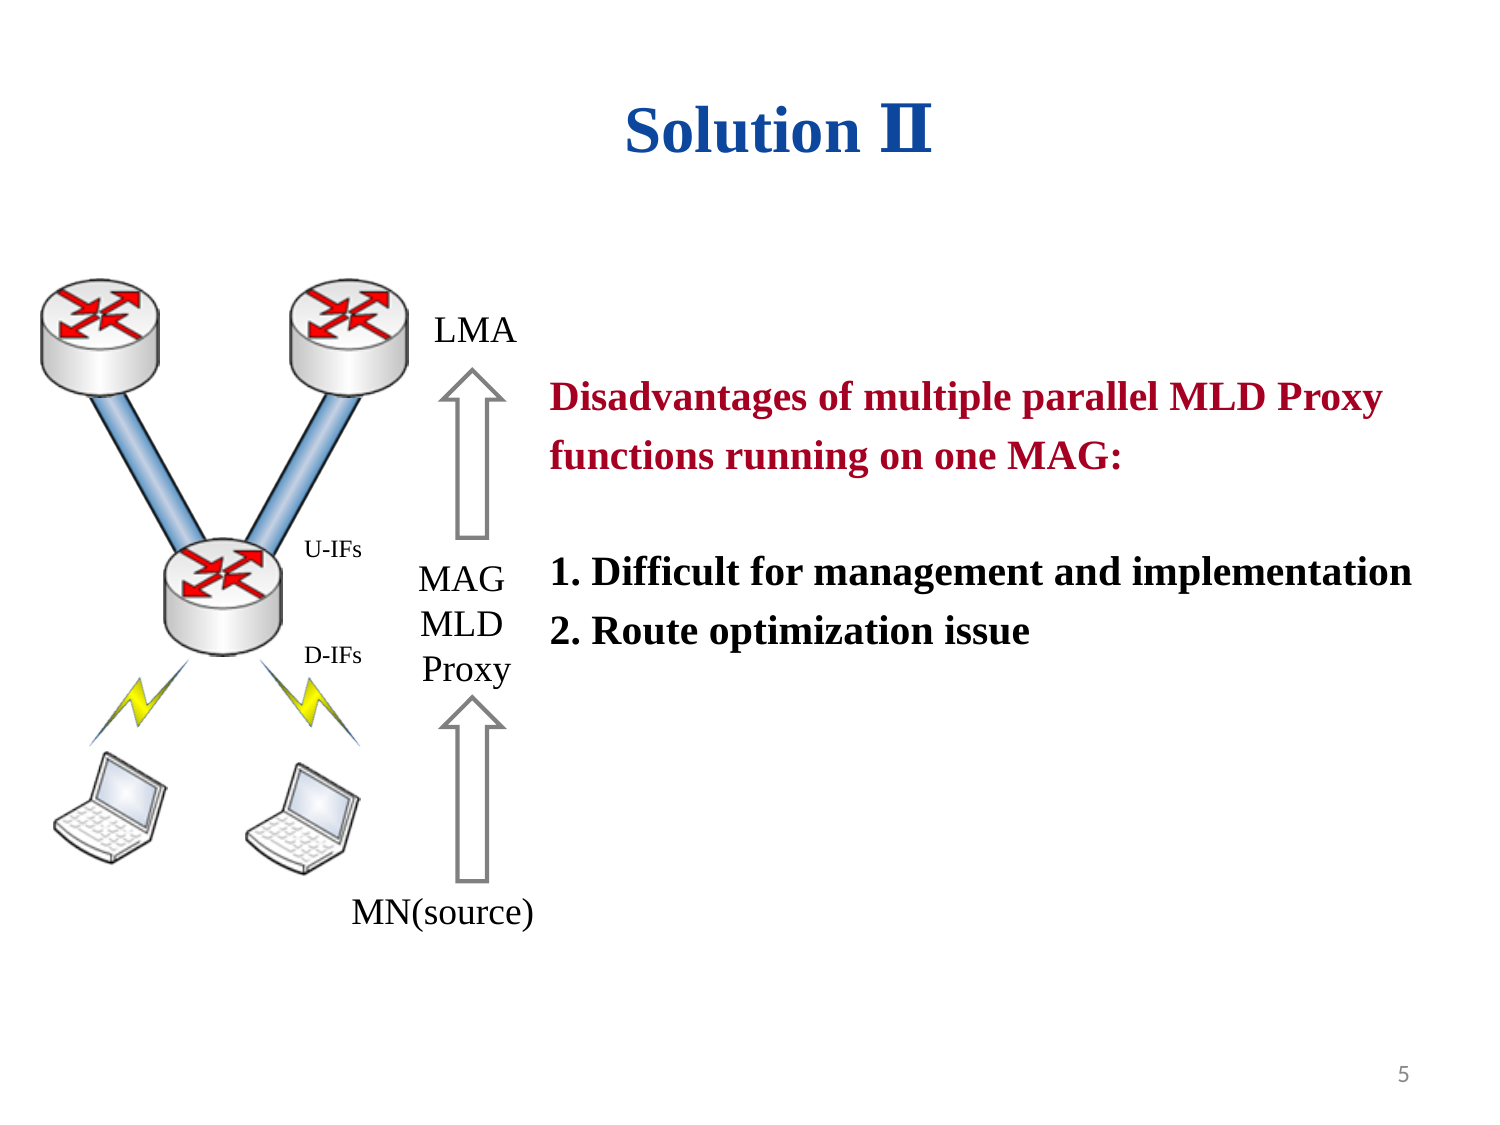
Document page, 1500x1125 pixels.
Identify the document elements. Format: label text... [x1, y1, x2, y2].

text_box D-IFs [171, 631, 502, 677]
text_box MN(source) [336, 880, 653, 940]
slide_number 5 [1074, 1042, 1425, 1103]
text_box Solution Ⅱ [183, 55, 1376, 197]
text_box [442, 370, 502, 538]
text_box MAG MLD Proxy [360, 547, 534, 697]
text_box [442, 697, 502, 882]
picture [244, 762, 361, 879]
text_box U-IFs [171, 525, 502, 570]
text_box LMA [419, 297, 597, 358]
text_box Disadvantages of multiple parallel MLD Proxy functions running on one MAG: 1. Difficult for management and implementation 2. Route optimization issue [534, 361, 1483, 924]
picture [9, 278, 440, 867]
picture [243, 677, 377, 759]
